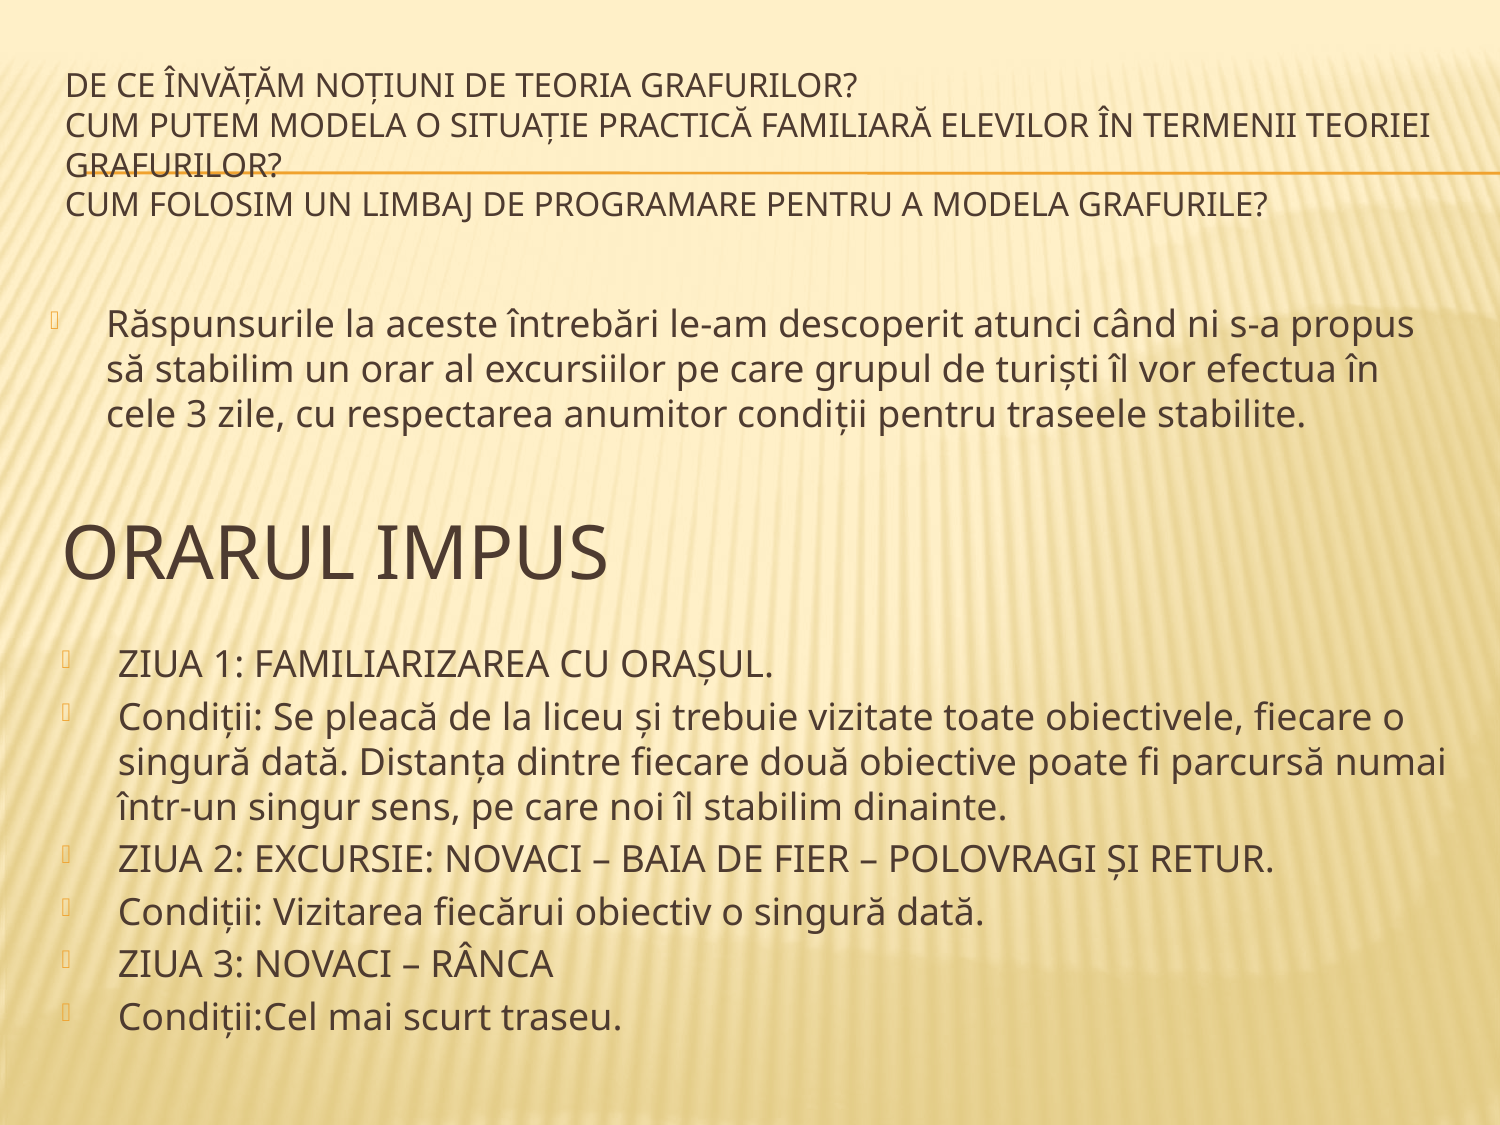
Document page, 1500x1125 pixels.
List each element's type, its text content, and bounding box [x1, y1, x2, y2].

text_box ZIUA 1: FAMILIARIZAREA CU ORAŞUL. Condiţii: Se pleacă de la liceu şi trebuie vizitate toate obiectivele, fiecare o singură dată. Distanţa dintre fiecare două obiective poate fi parcursă numai într-un singur sens, pe care noi îl stabilim dinainte. ZIUA 2: EXCURSIE: NOVACI – BAIA DE FIER – POLOVRAGI ŞI RETUR. Condiţii: Vizitarea fiecărui obiectiv o singură dată. ZIUA 3: NOVACI – RÂNCA Condiţii:Cel mai scurt traseu. [46, 632, 1472, 1079]
text_box ORARul impus [46, 480, 1472, 618]
list Răspunsurile la aceste întrebări le-am descoperit atunci când ni s-a propus să stabilim un orar al excursiilor pe care grupul de turişti îl vor efectua în cele 3 zile, cu respectarea anumitor condiţii pentru traseele stabilite. [35, 292, 1461, 504]
title De ce învăţăm noţiuni de teoria grafurilor? Cum putem modela o situaţie practică familiară elevilor în termenii teoriei grafurilor? Cum folosim un limbaj de programare pentru a modela grafurile? [50, 75, 1475, 213]
